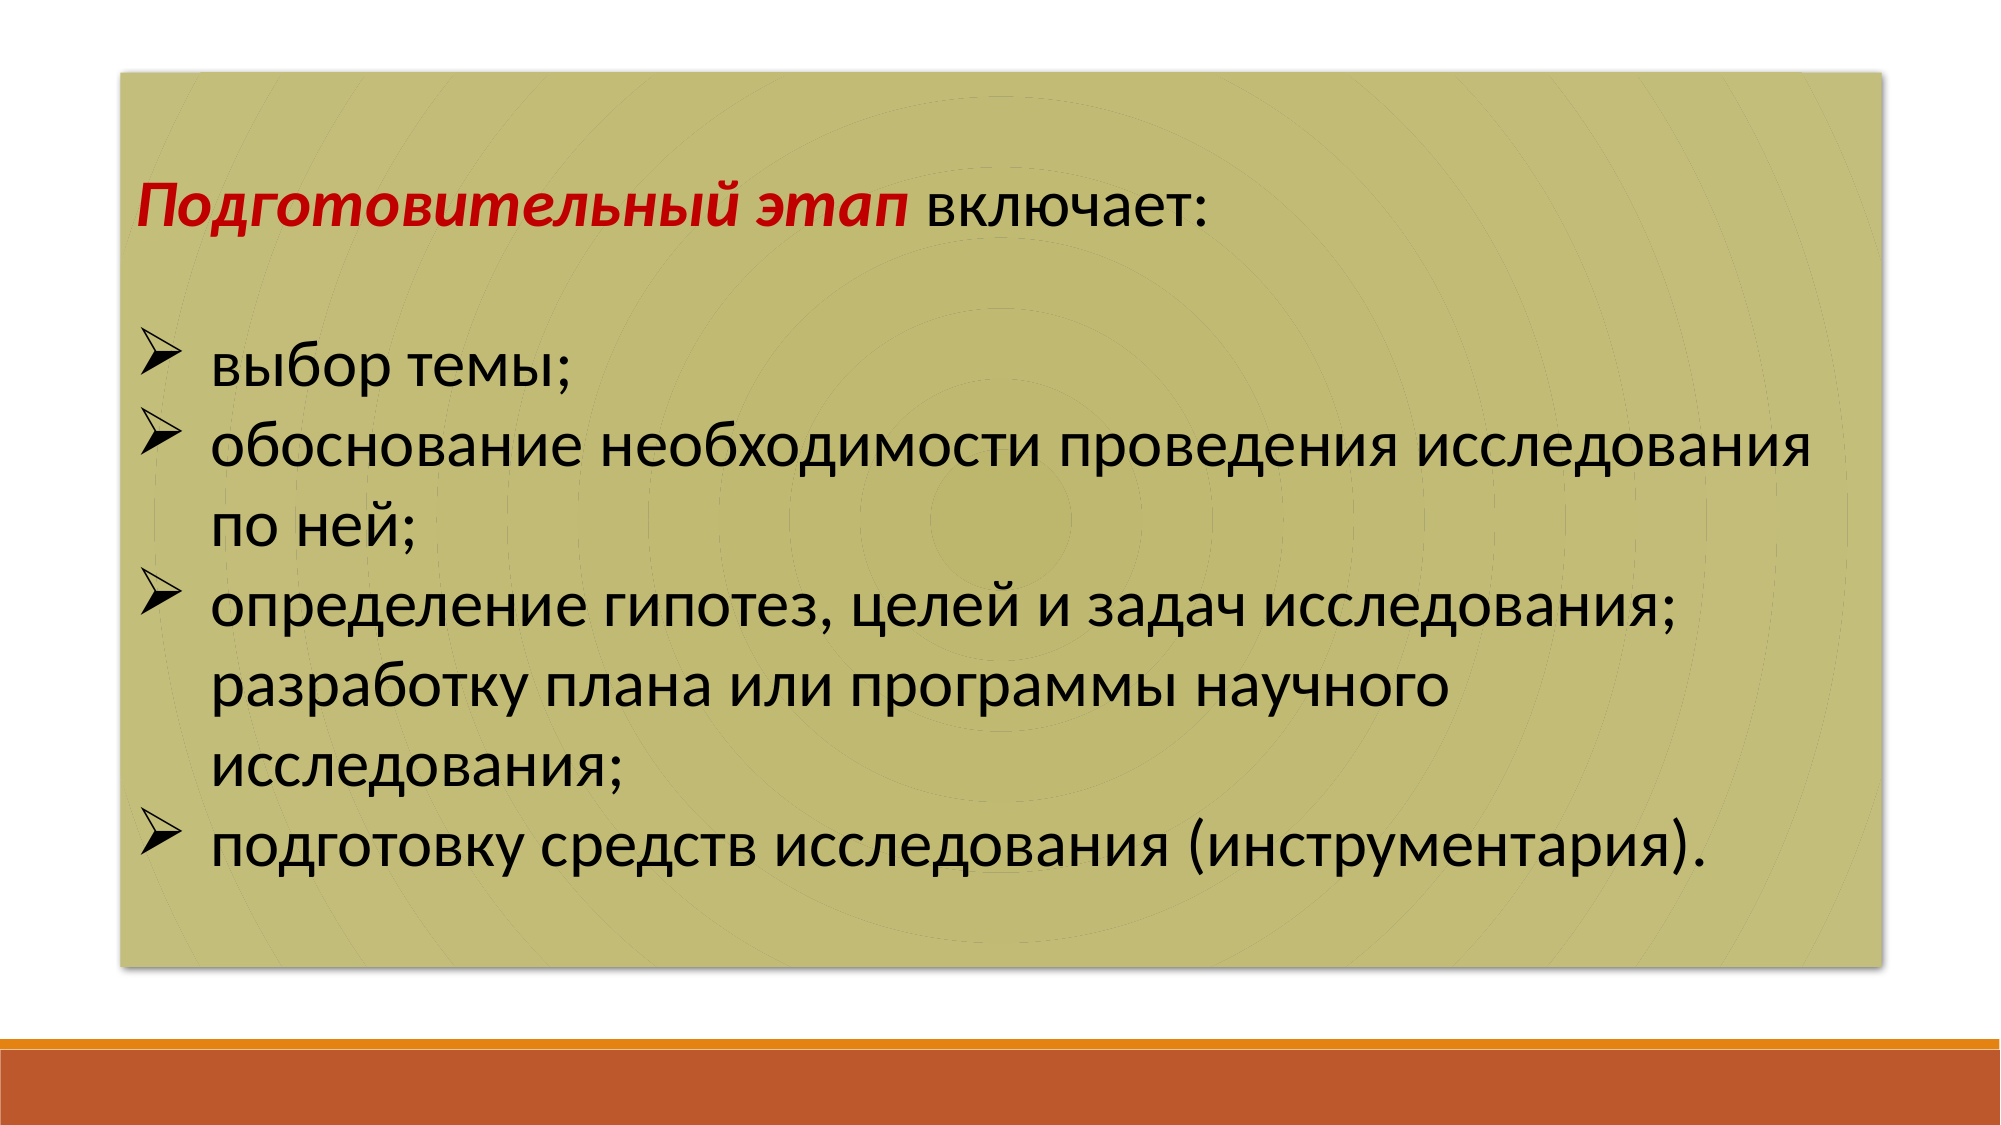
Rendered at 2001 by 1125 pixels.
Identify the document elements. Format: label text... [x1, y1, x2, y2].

text_box Подготовительный этап включает: выбор темы; обоснование необходимости проведения исследования по ней; определение гипотез, целей и задач исследования; разработку плана или программы научного исследования; подготовку средств исследования (инструментария). [120, 72, 1882, 967]
